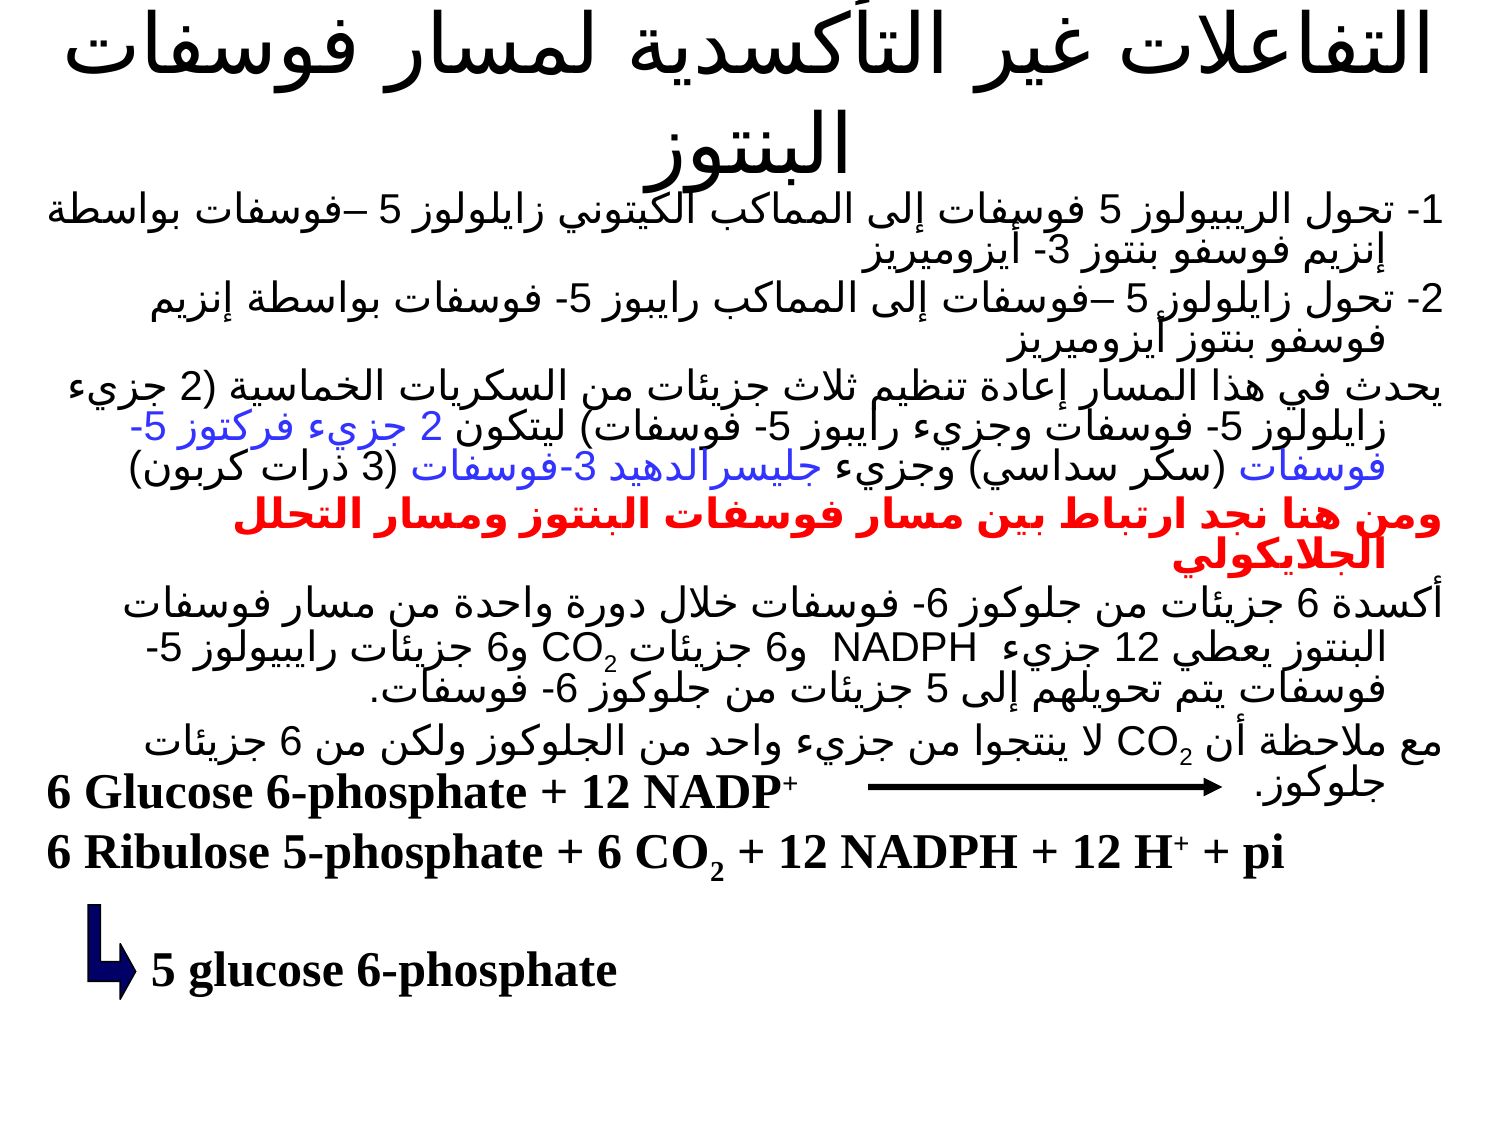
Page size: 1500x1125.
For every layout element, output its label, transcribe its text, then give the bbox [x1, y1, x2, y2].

text_box [88, 904, 135, 1000]
list 1- تحول الريبيولوز 5 فوسفات إلى المماكب الكيتوني زايلولوز 5 –فوسفات بواسطة إنزيم فوسفو بنتوز 3- أيزوميريز 2- تحول زايلولوز 5 –فوسفات إلى المماكب رايبوز 5- فوسفات بواسطة إنزيم فوسفو بنتوز أيزوميريز يحدث في هذا المسار إعادة تنظيم ثلاث جزيئات من السكريات الخماسية (2 جزيء زايلولوز 5- فوسفات وجزيء رايبوز 5- فوسفات) ليتكون 2 جزيء فركتوز 5- فوسفات (سكر سداسي) وجزيء جليسرالدهيد 3-فوسفات (3 ذرات كربون) ومن هنا نجد ارتباط بين مسار فوسفات البنتوز ومسار التحلل الجلايكولي أكسدة 6 جزيئات من جلوكوز 6- فوسفات خلال دورة واحدة من مسار فوسفات البنتوز يعطي 12 جزيء NADPH و6 جزيئات CO2 و6 جزيئات رايبيولوز 5- فوسفات يتم تحويلهم إلى 5 جزيئات من جلوكوز 6- فوسفات. مع ملاحظة أن CO2 لا ينتجوا من جزيء واحد من الجلوكوز ولكن من 6 جزيئات جلوكوز. [29, 184, 1460, 705]
title التفاعلات غير التأكسدية لمسار فوسفات البنتوز [29, 18, 1471, 162]
text_box [868, 780, 1223, 794]
text_box 6 Glucose 6-phosphate + 12 NADP+ 6 Ribulose 5-phosphate + 6 CO2 + 12 NADPH + 12 H+ + pi [31, 751, 1300, 895]
text_box 5 glucose 6-phosphate [135, 928, 646, 1004]
